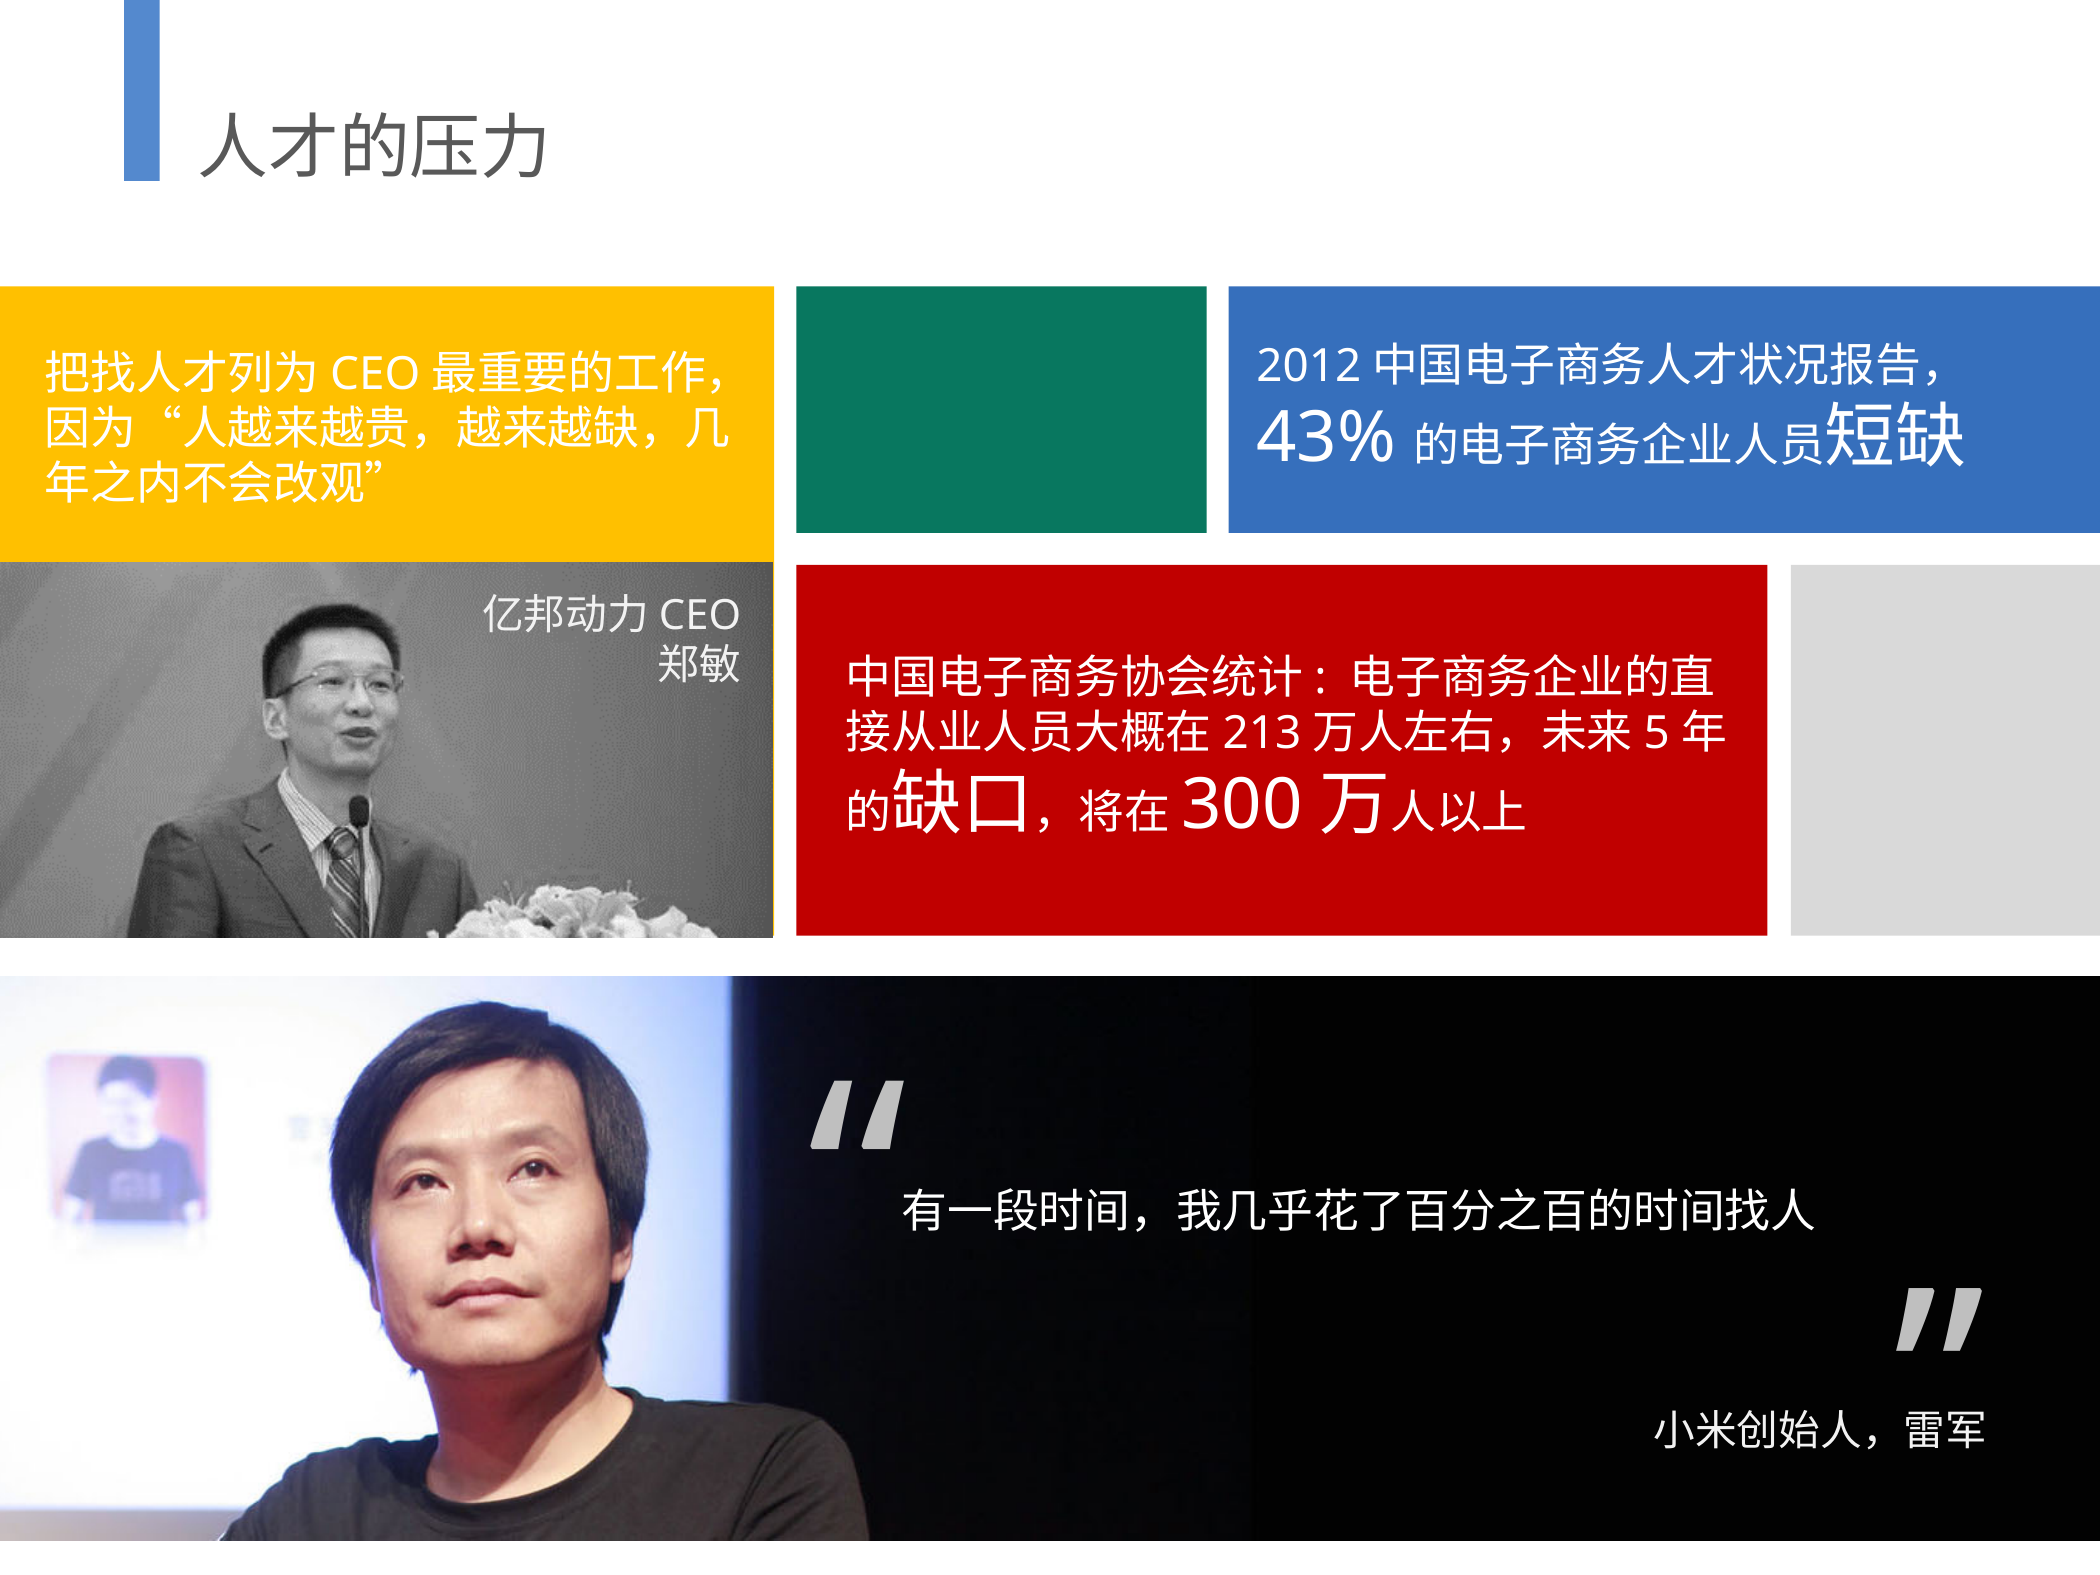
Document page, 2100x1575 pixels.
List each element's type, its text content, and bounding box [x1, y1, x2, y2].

text_box [1790, 564, 2100, 937]
text_box 把找人才列为CEO最重要的工作，因为“人越来越贵，越来越缺，几年之内不会改观” [23, 332, 775, 519]
text_box [0, 285, 775, 937]
text_box 2012中国电子商务人才状况报告， 43%的电子商务企业人员短缺 [1235, 324, 2100, 486]
text_box [1228, 285, 2100, 534]
text_box 人才的压力 [176, 90, 1236, 197]
picture [0, 976, 2100, 1541]
picture [0, 562, 773, 939]
text_box [795, 285, 1208, 534]
text_box 中国电子商务协会统计: 电子商务企业的直接从业人员大概在213万人左右，未来5年的缺口，将在300万人以上 [824, 637, 1751, 854]
text_box [123, 0, 161, 182]
text_box [795, 564, 1768, 937]
